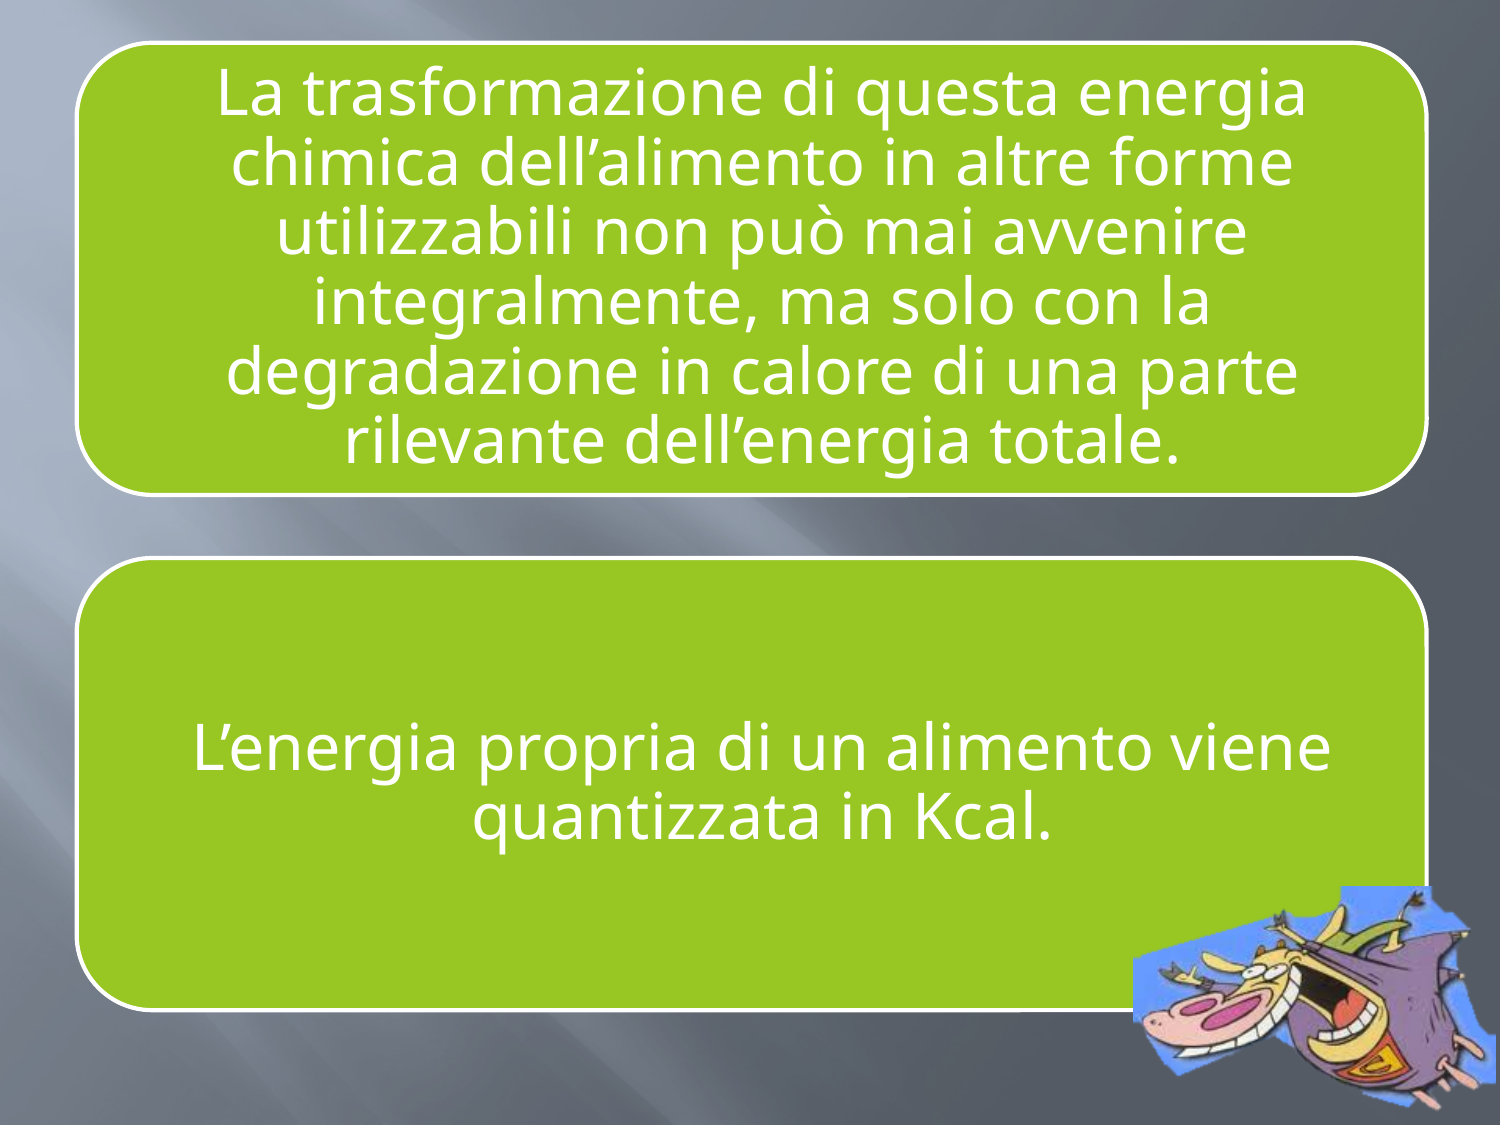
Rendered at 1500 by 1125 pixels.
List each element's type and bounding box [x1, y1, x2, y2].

picture [1133, 886, 1497, 1125]
list [76, 42, 1427, 1059]
